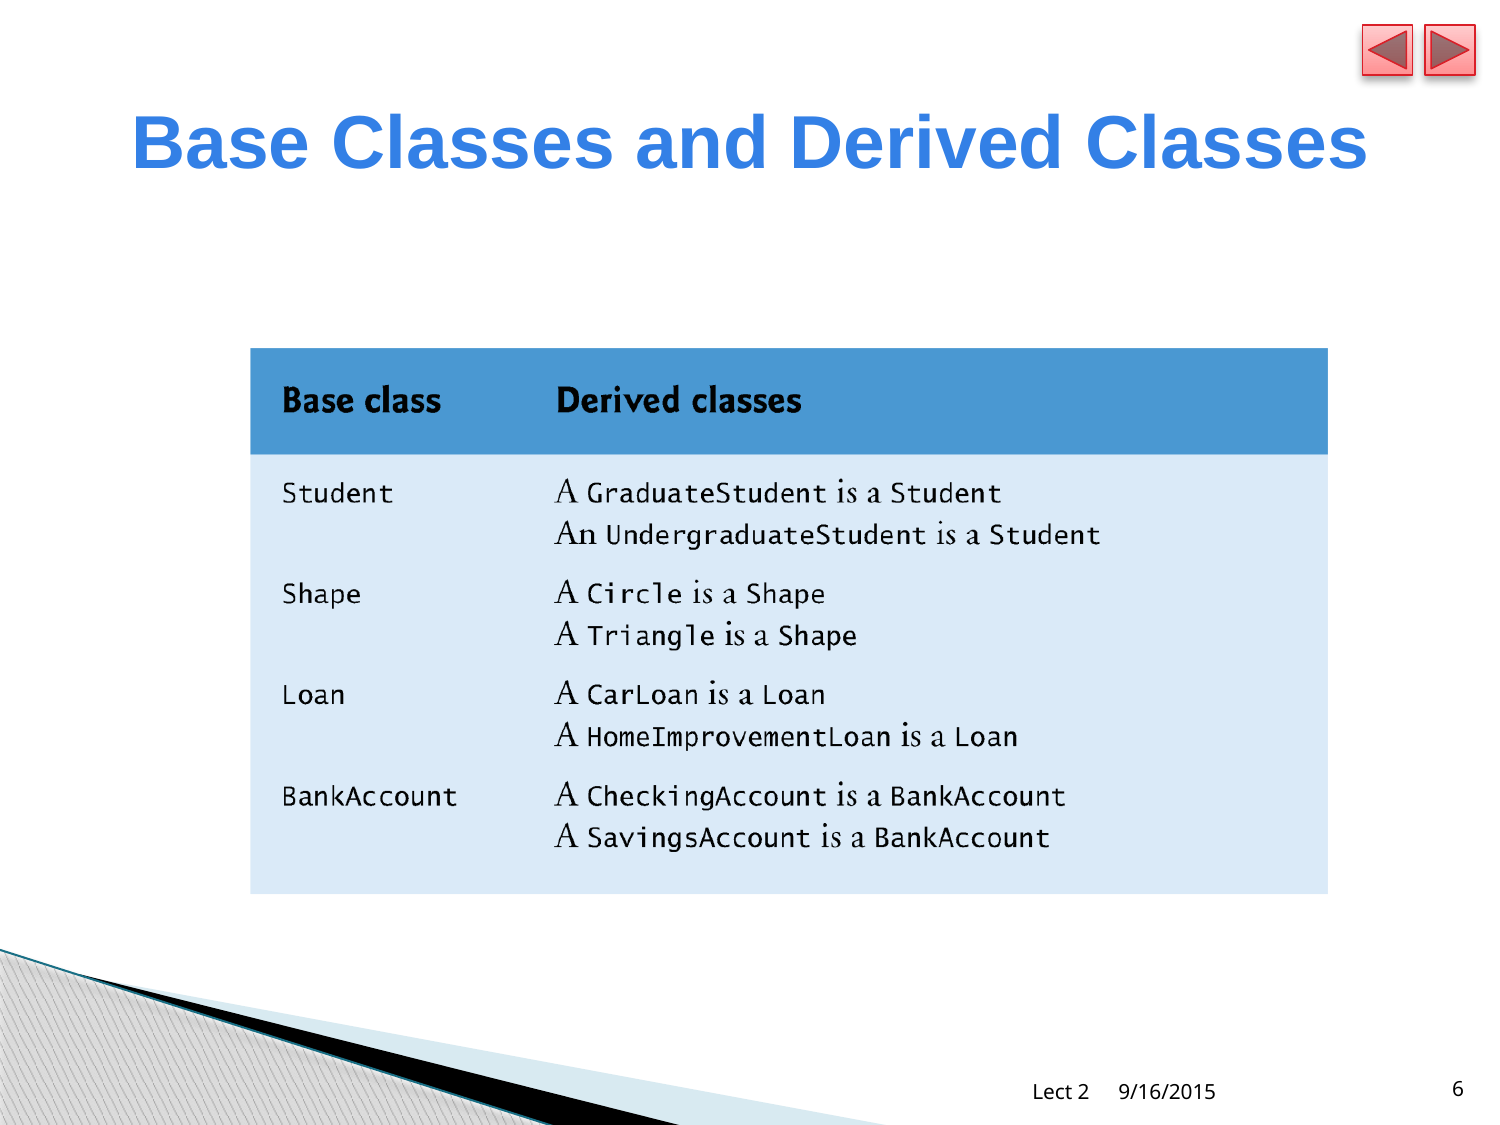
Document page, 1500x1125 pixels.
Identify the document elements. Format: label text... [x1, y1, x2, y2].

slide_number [1105, 1051, 1418, 1112]
slide_number 6 [1418, 1051, 1479, 1112]
picture [0, 256, 1393, 906]
title Base Classes and Derived Classes [75, 45, 1425, 233]
footer Lect 2 [650, 1051, 1105, 1112]
